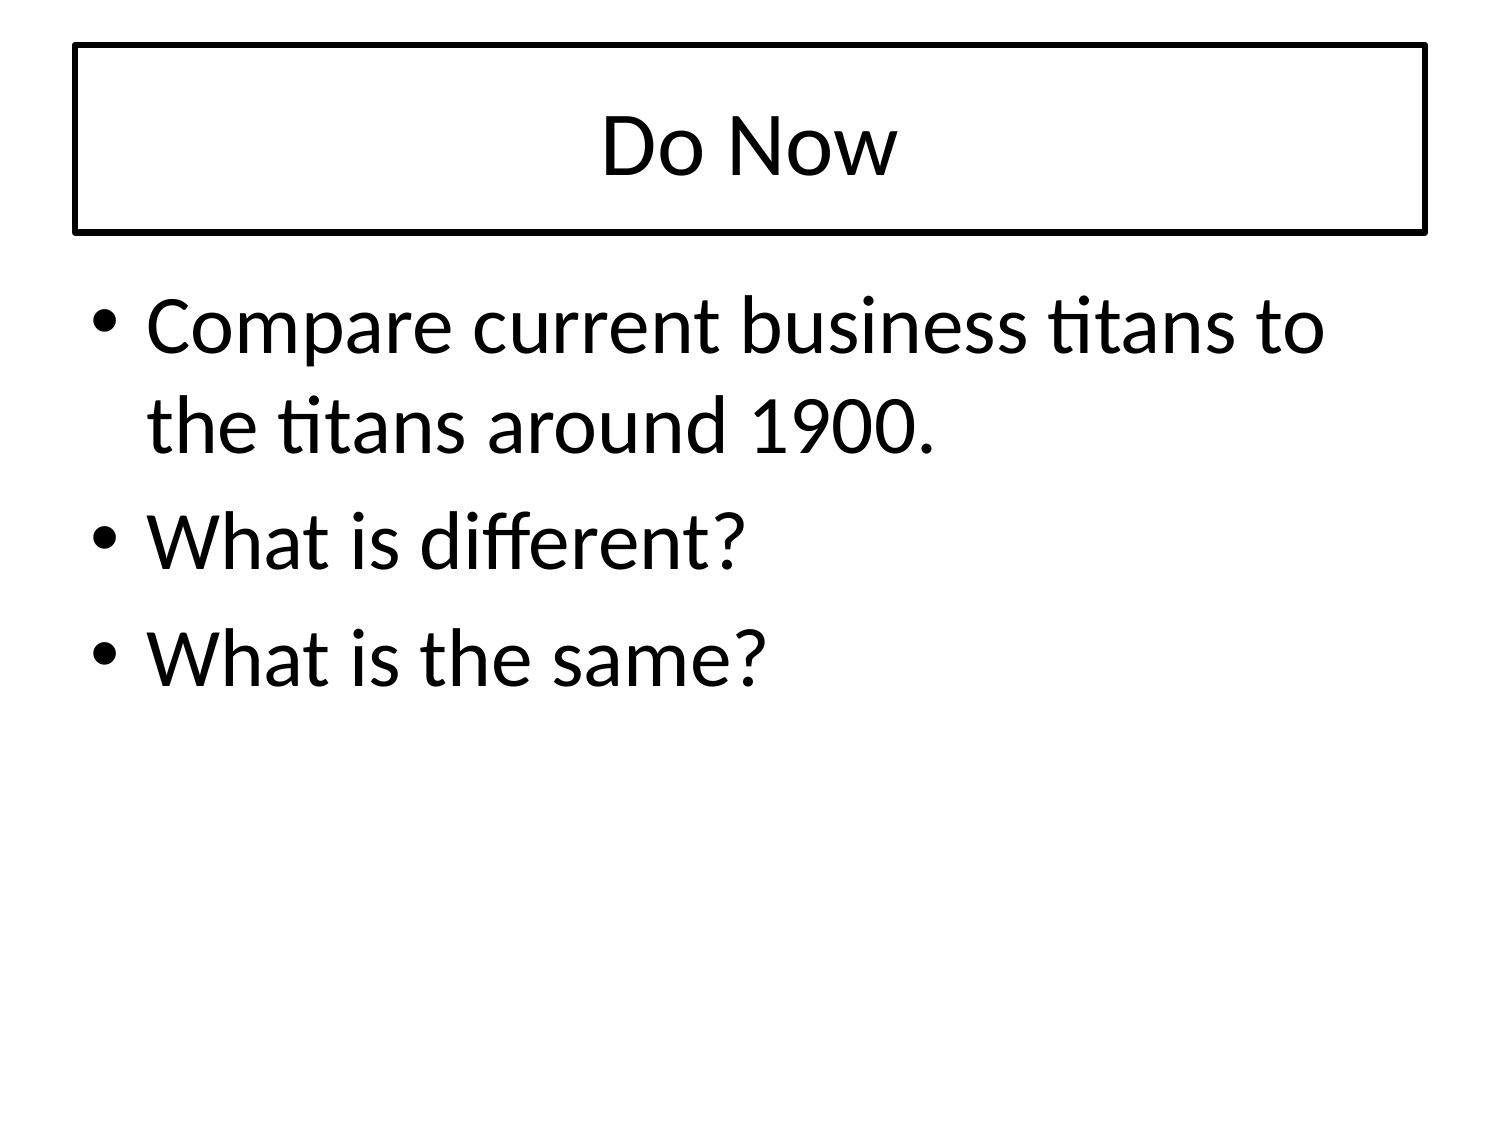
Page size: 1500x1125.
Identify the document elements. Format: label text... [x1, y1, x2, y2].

list Compare current business titans to the titans around 1900. What is different? What is the same? [75, 262, 1425, 1005]
title Do Now [75, 45, 1425, 233]
